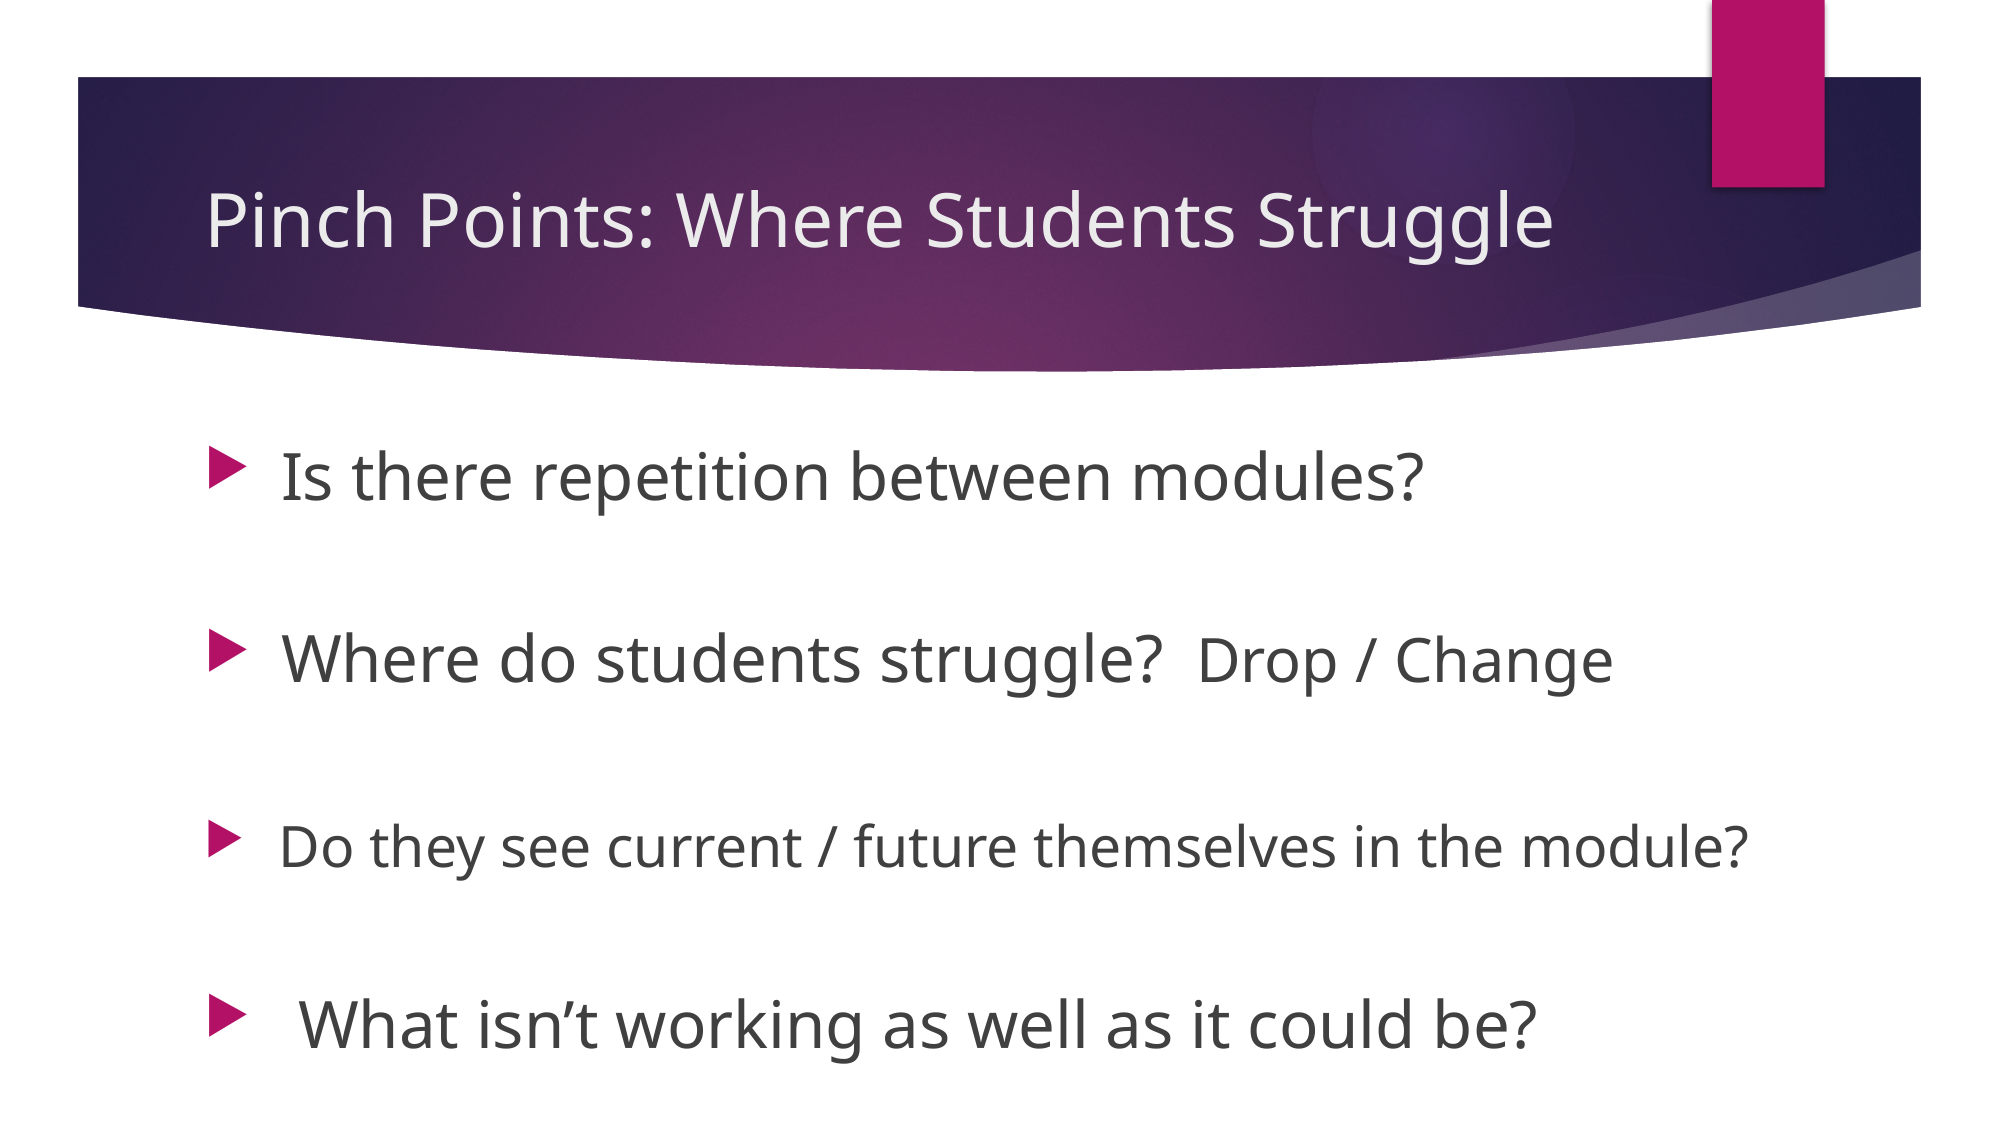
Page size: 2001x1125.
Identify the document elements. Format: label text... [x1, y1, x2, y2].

title Pinch Points: Where Students Struggle [189, 159, 1627, 276]
list Is there repetition between modules? Where do students struggle? Drop / Change Do they see current / future themselves in the module? What isn’t working as well as it could be? [189, 427, 1768, 1081]
